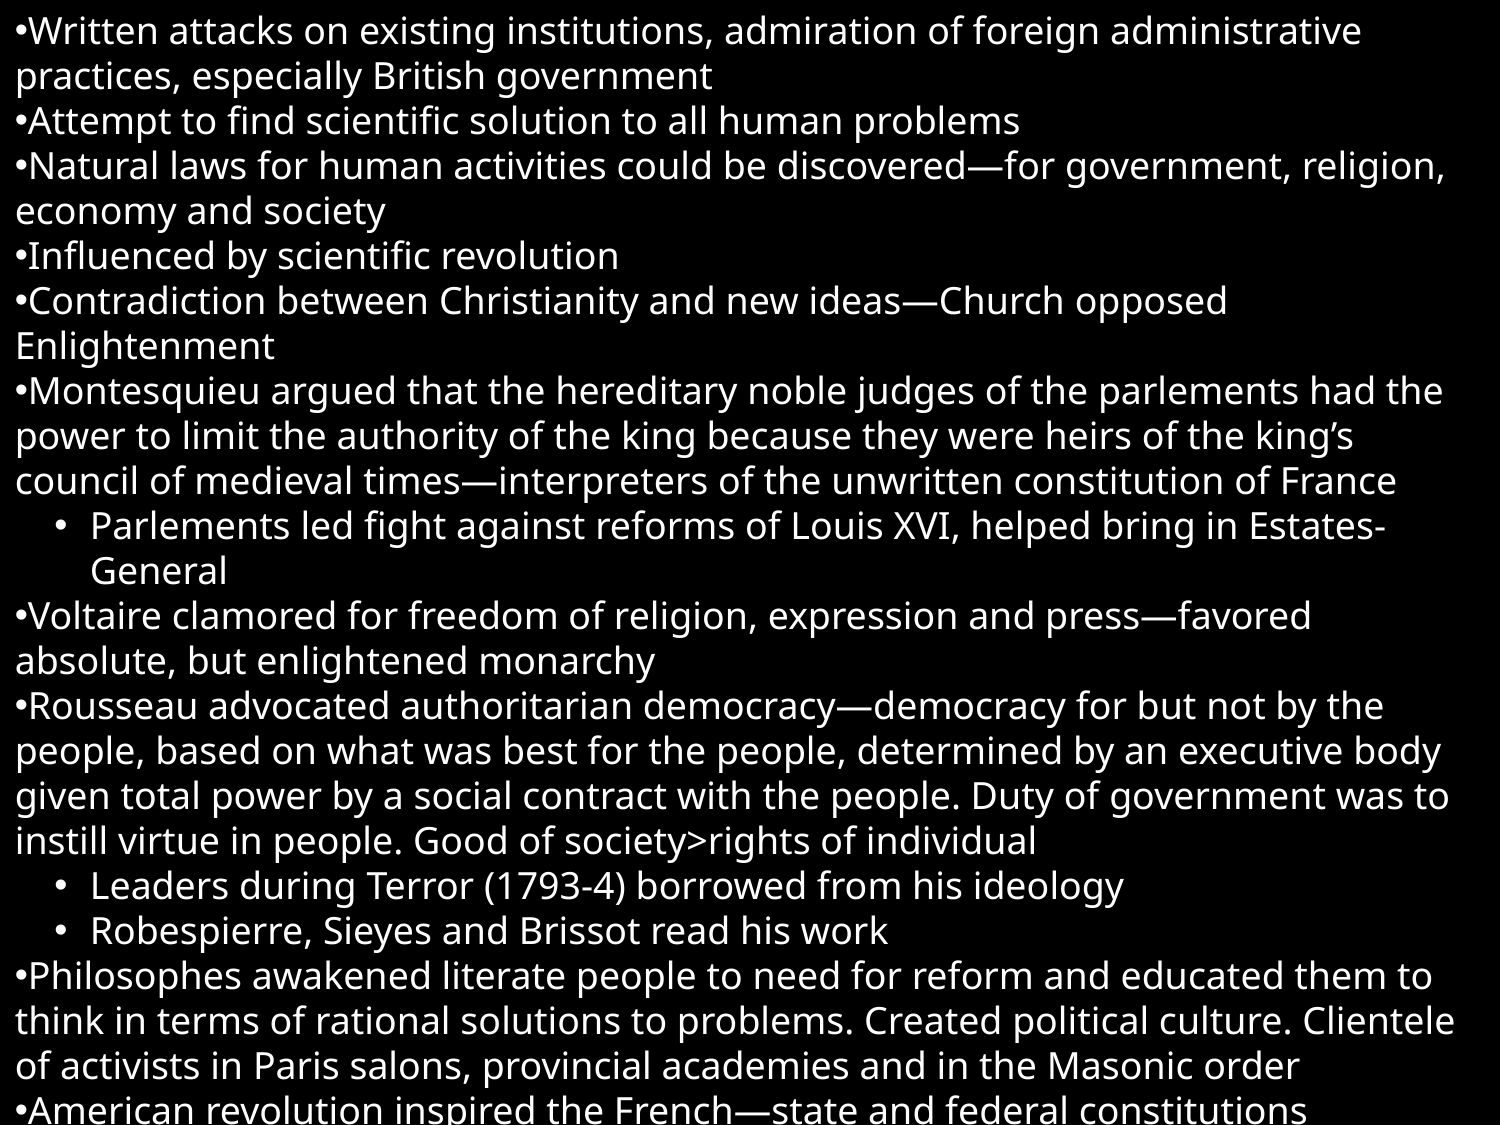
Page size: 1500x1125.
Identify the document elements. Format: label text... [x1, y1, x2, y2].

text_box Written attacks on existing institutions, admiration of foreign administrative practices, especially British government Attempt to find scientific solution to all human problems Natural laws for human activities could be discovered—for government, religion, economy and society Influenced by scientific revolution Contradiction between Christianity and new ideas—Church opposed Enlightenment Montesquieu argued that the hereditary noble judges of the parlements had the power to limit the authority of the king because they were heirs of the king’s council of medieval times—interpreters of the unwritten constitution of France Parlements led fight against reforms of Louis XVI, helped bring in Estates-General Voltaire clamored for freedom of religion, expression and press—favored absolute, but enlightened monarchy Rousseau advocated authoritarian democracy—democracy for but not by the people, based on what was best for the people, determined by an executive body given total power by a social contract with the people. Duty of government was to instill virtue in people. Good of society>rights of individual Leaders during Terror (1793-4) borrowed from his ideology Robespierre, Sieyes and Brissot read his work Philosophes awakened literate people to need for reform and educated them to think in terms of rational solutions to problems. Created political culture. Clientele of activists in Paris salons, provincial academies and in the Masonic order American revolution inspired the French—state and federal constitutions published, introduced concept of bill of rights and written constitution. Showed revolution could succeed. [0, 0, 1500, 1125]
